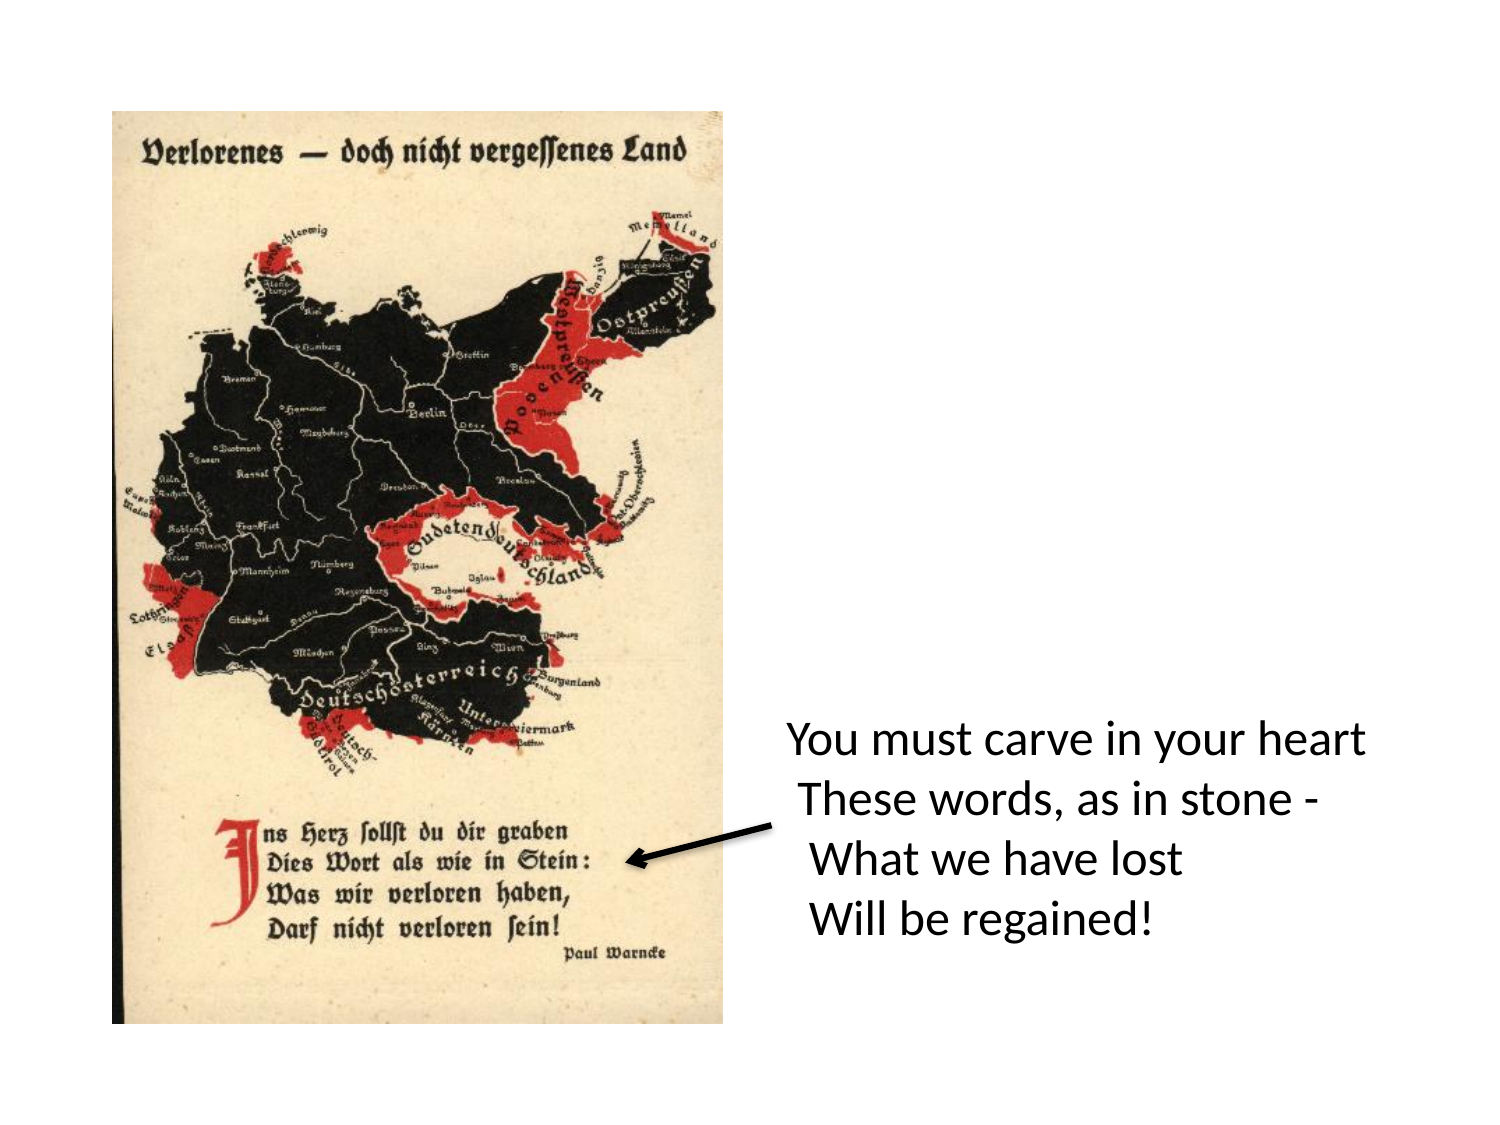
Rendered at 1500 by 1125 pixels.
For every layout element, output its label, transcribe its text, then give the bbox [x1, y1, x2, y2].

picture [112, 110, 724, 1024]
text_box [624, 826, 766, 863]
text_box You must carve in your heart These words, as in stone - What we have lost Will be regained! [771, 697, 1382, 953]
